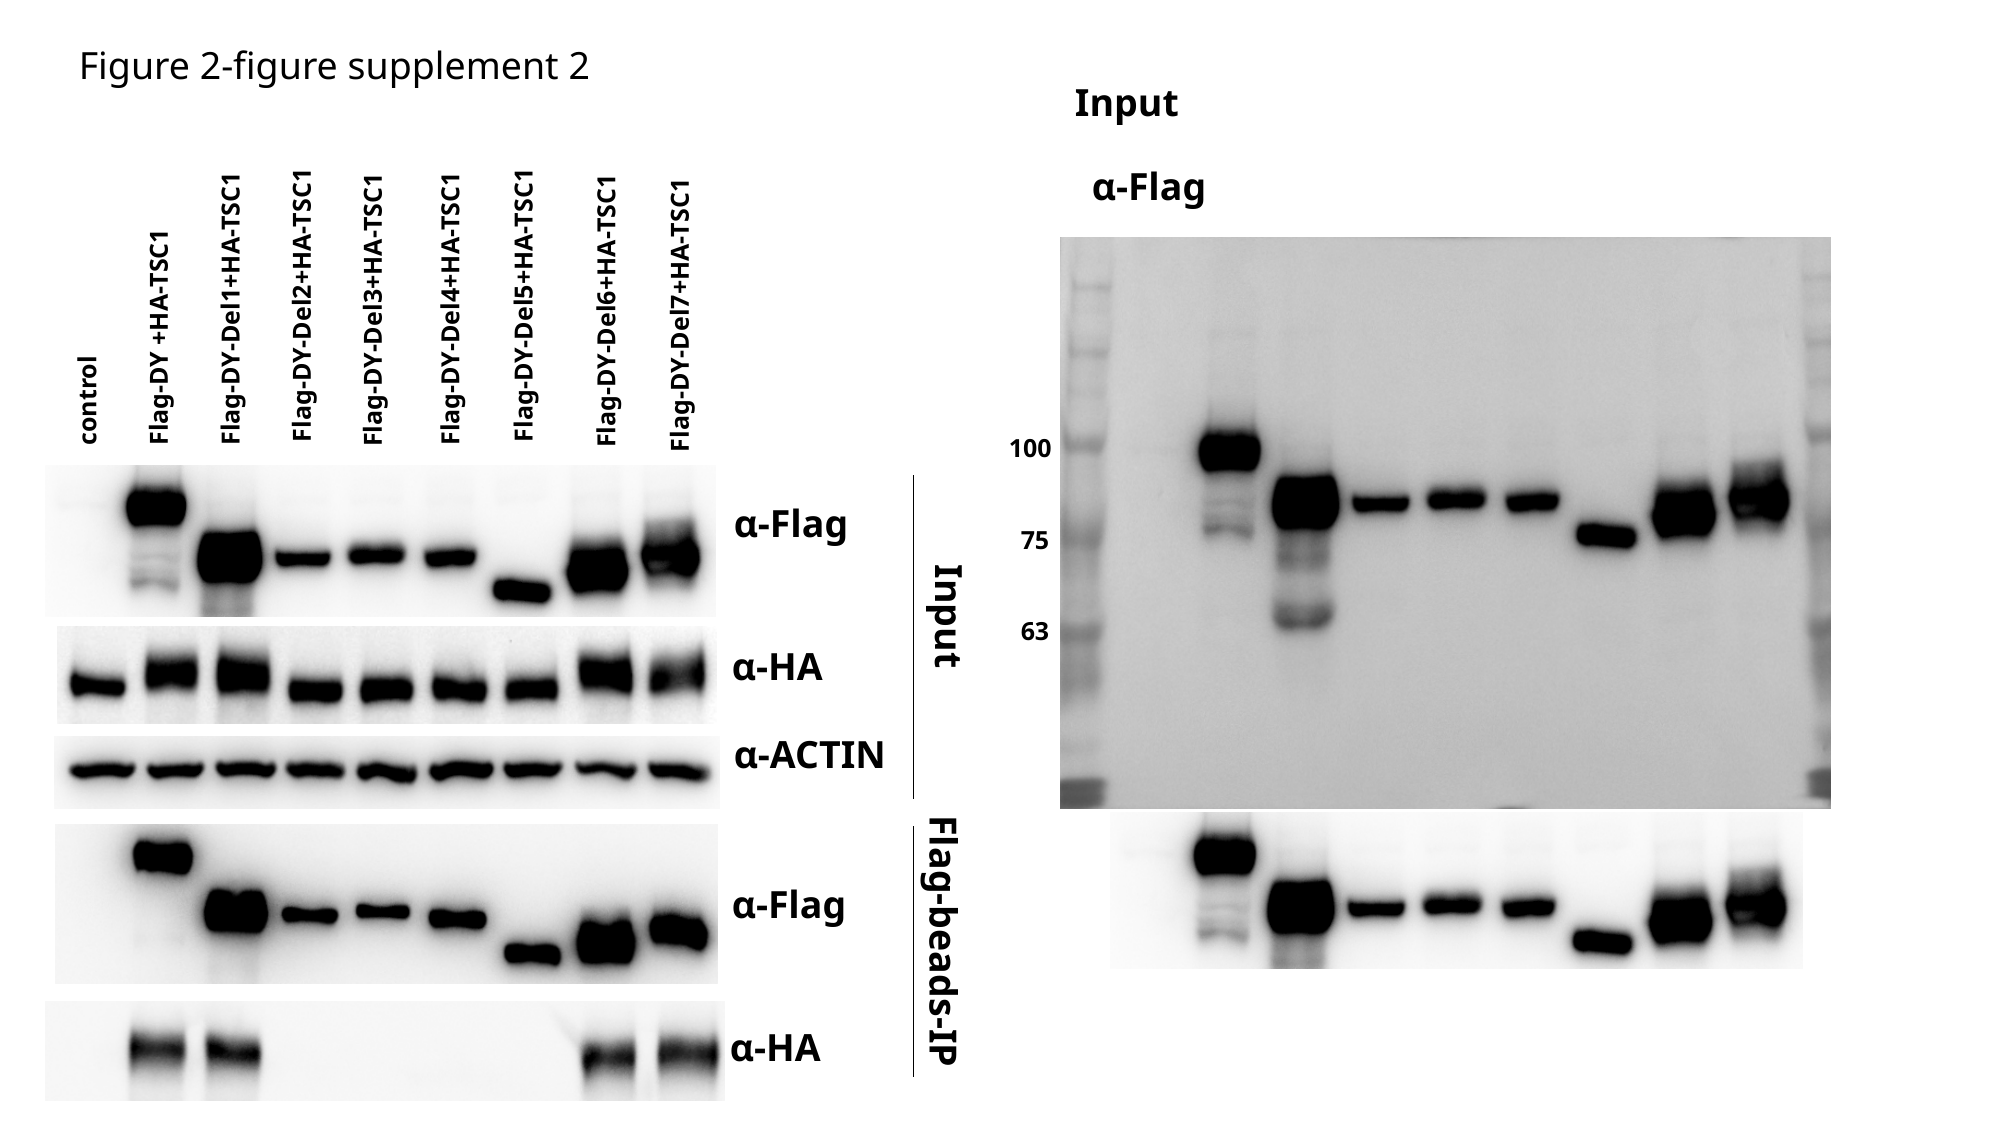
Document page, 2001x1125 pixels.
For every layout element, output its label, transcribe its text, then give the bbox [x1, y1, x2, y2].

text_box Flag-DY-Del7+HA-TSC1 [656, 140, 702, 465]
text_box Flag-DY-Del2+HA-TSC1 [278, 128, 324, 457]
text_box Figure 2-figure supplement 2 [64, 34, 838, 95]
text_box Input [1060, 71, 1202, 131]
text_box 75 [1006, 517, 1060, 562]
text_box Flag-DY-Del5+HA-TSC1 [500, 128, 546, 457]
text_box Flag-DY-Del1+HA-TSC1 [207, 131, 252, 461]
text_box α-Flag [719, 492, 881, 552]
text_box α-Flag [1077, 155, 1239, 216]
text_box α-Flag [718, 873, 879, 934]
text_box control [64, 267, 109, 461]
text_box α-ACTIN [719, 723, 913, 783]
text_box Flag-DY-Del4+HA-TSC1 [426, 131, 472, 461]
text_box α-ACTIN [914, 723, 920, 783]
picture [45, 1001, 725, 1101]
picture [1060, 237, 1831, 809]
text_box Flag-DY-Del3+HA-TSC1 [349, 133, 395, 462]
picture [1110, 812, 1803, 969]
text_box Input [920, 549, 981, 692]
text_box 100 [994, 425, 1060, 470]
picture [57, 626, 717, 724]
picture [55, 824, 718, 984]
picture [45, 465, 716, 617]
text_box Flag-DY +HA-TSC1 [135, 156, 181, 461]
text_box Flag-beads-IP [914, 800, 975, 1101]
text_box 63 [1006, 608, 1060, 653]
text_box α-HA [725, 1016, 878, 1077]
text_box Flag-DY-Del6+HA-TSC1 [582, 136, 628, 463]
picture [54, 736, 720, 809]
text_box α-HA [717, 635, 879, 695]
